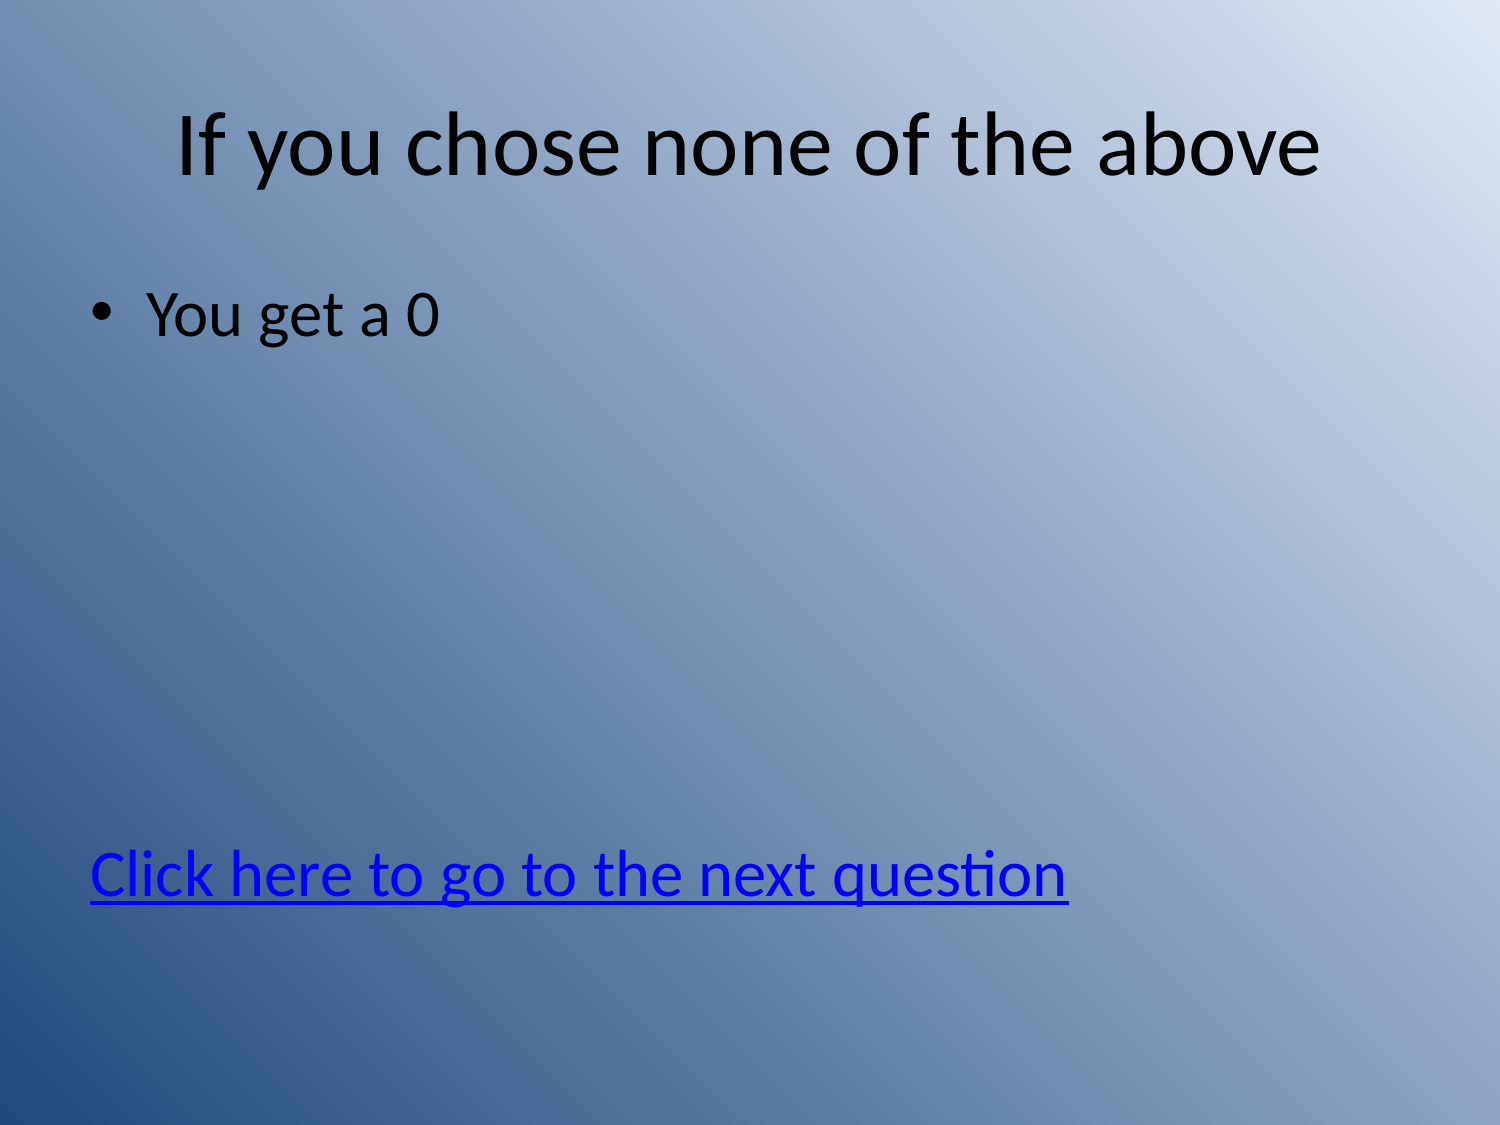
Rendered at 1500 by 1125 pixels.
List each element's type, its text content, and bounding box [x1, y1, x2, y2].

list You get a 0 Click here to go to the next question [75, 262, 1425, 1005]
title If you chose none of the above [75, 45, 1425, 233]
